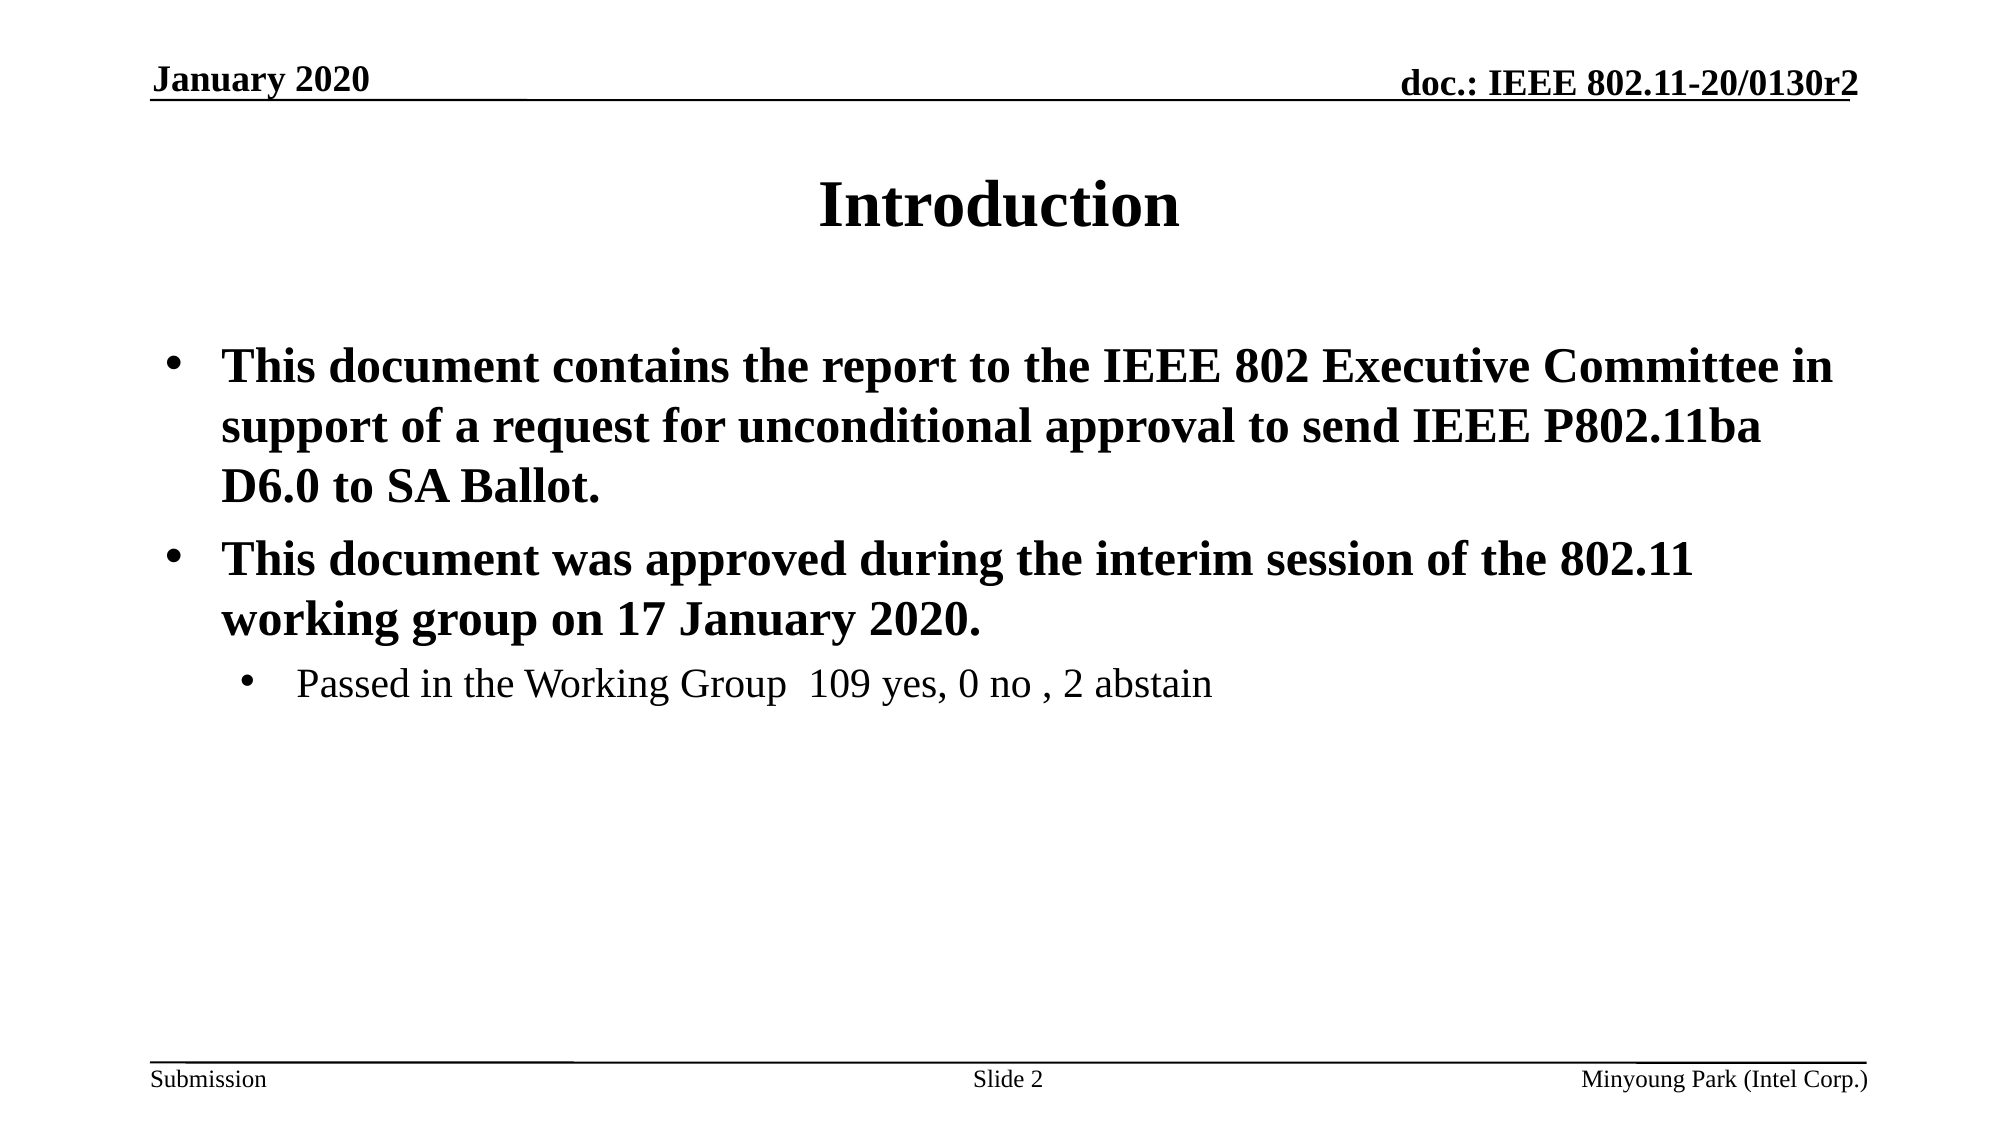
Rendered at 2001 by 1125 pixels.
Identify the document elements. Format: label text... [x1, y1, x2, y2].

title Introduction [149, 112, 1850, 288]
slide_number Slide 2 [950, 1061, 1067, 1123]
list This document contains the report to the IEEE 802 Executive Committee in support of a request for unconditional approval to send IEEE P802.11ba D6.0 to SA Ballot. This document was approved during the interim session of the 802.11 working group on 17 January 2020. Passed in the Working Group 109 yes, 0 no , 2 abstain [149, 324, 1850, 1000]
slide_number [152, 54, 563, 100]
footer Minyoung Park (Intel Corp.) [1171, 1061, 1869, 1093]
